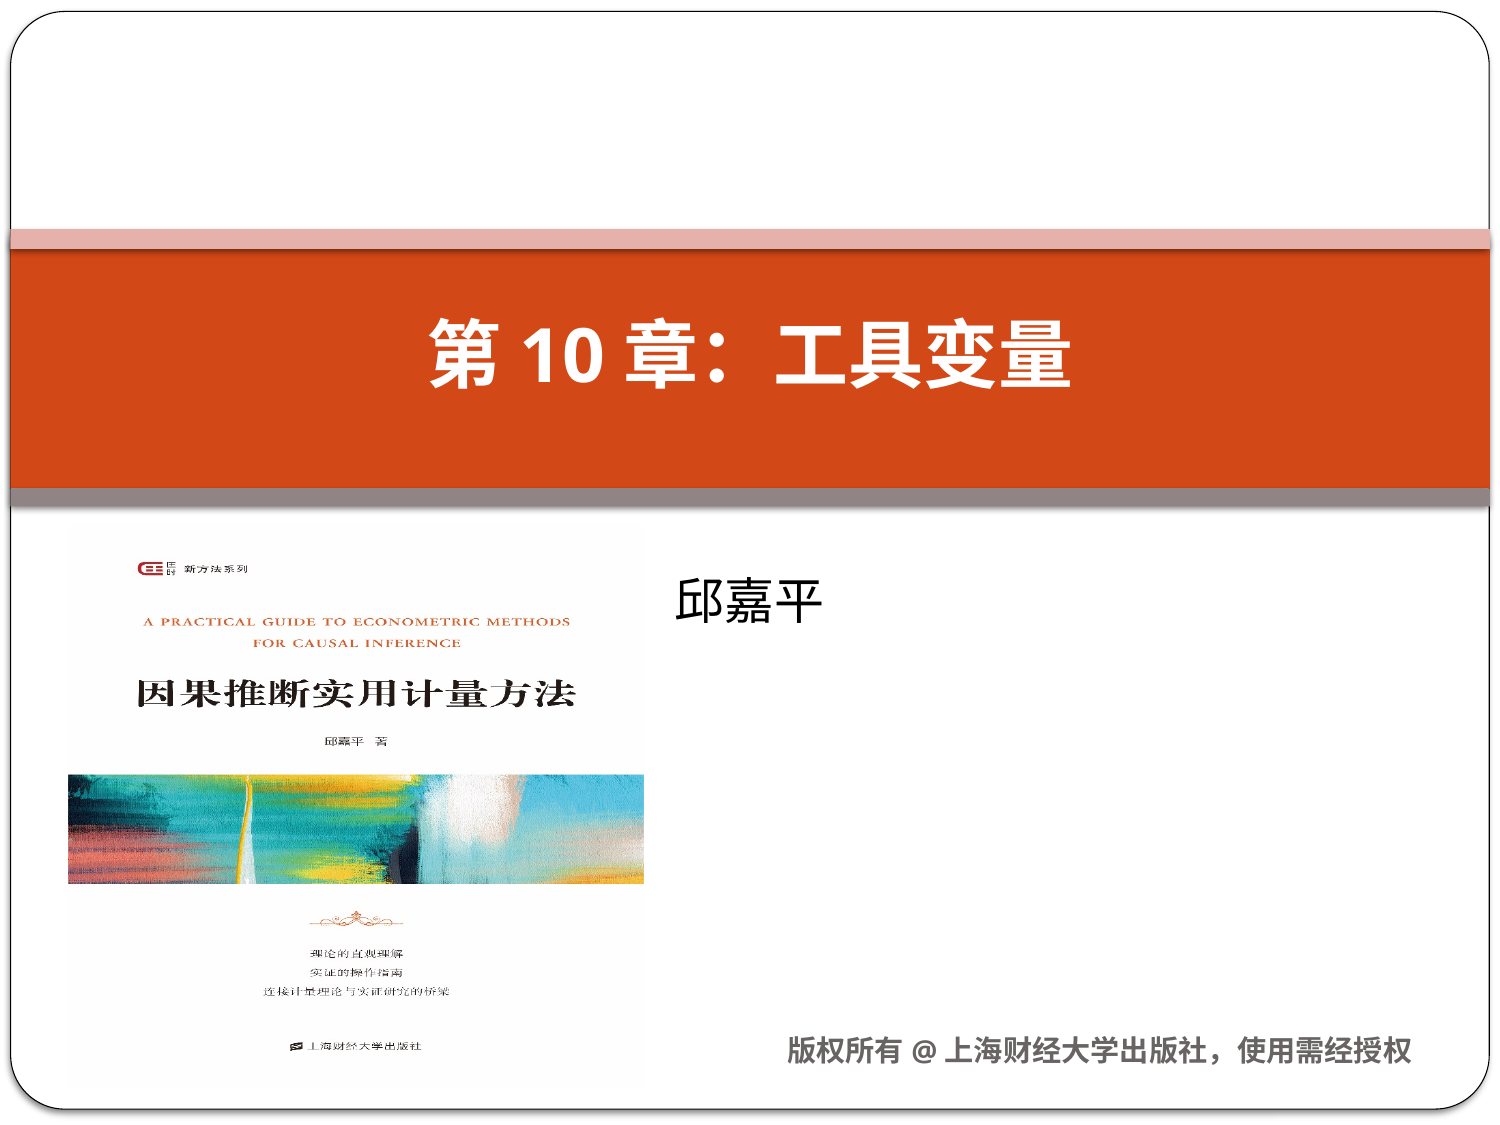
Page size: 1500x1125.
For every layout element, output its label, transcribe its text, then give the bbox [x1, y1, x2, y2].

title 第10章：工具变量 [75, 287, 1425, 426]
text_box 邱嘉平 [660, 562, 840, 638]
picture [68, 524, 645, 1088]
footer 版权所有@上海财经大学出版社，使用需经授权 [712, 1012, 1488, 1088]
